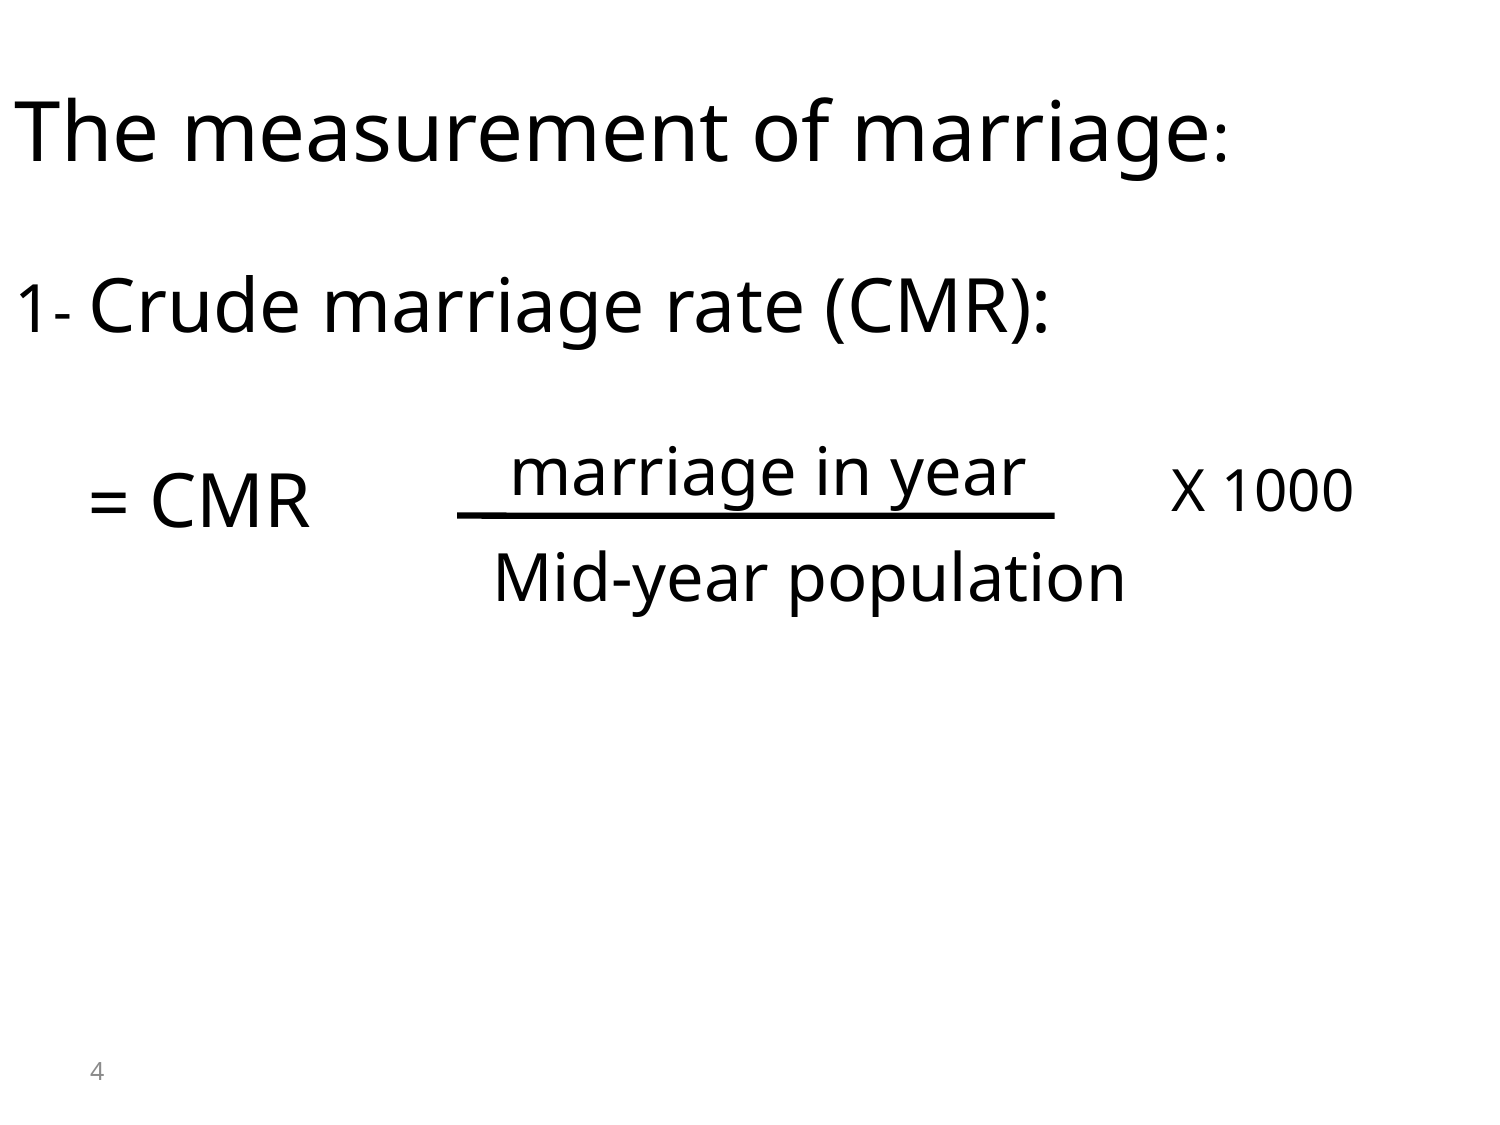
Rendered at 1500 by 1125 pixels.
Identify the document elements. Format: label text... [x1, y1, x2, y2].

text_box X 1000 [1156, 445, 1369, 531]
slide_number 4 [75, 1042, 425, 1103]
text_box Mid-year population [477, 527, 1144, 622]
text_box marriage in year [494, 421, 1043, 512]
text_box The measurement of marriage: 1- Crude marriage rate (CMR): [0, 70, 1465, 575]
text_box CMR = [73, 445, 327, 550]
